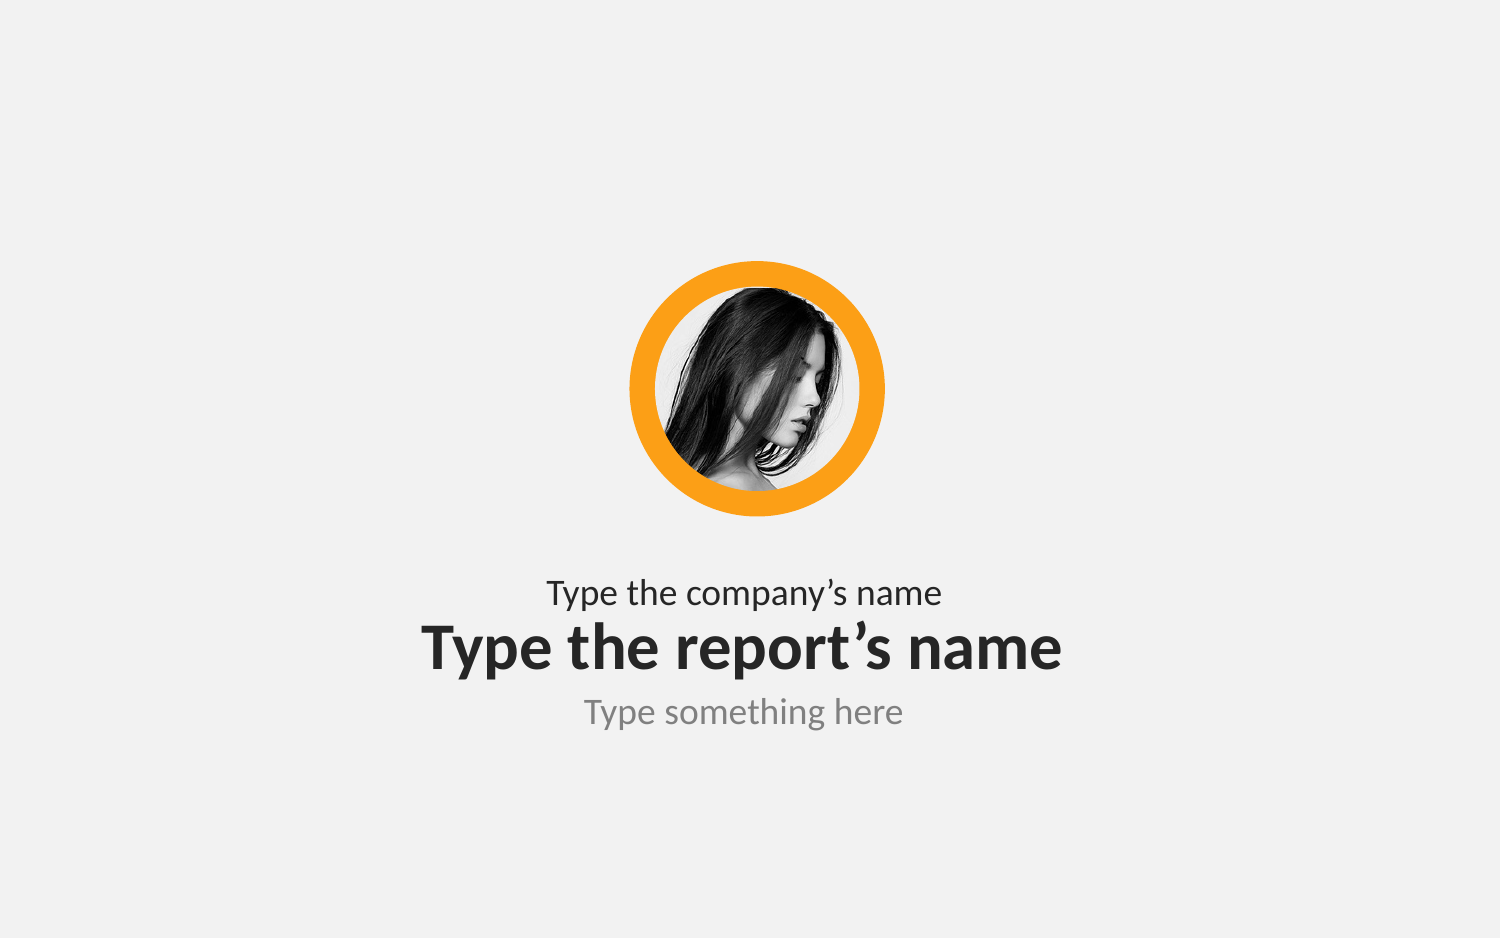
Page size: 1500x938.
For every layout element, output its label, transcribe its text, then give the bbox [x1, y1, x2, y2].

text_box [652, 284, 862, 494]
text_box Type the company’s name [531, 560, 969, 595]
text_box Type the report’s name [406, 595, 1094, 691]
text_box [627, 258, 887, 519]
text_box Type something here [569, 679, 931, 740]
